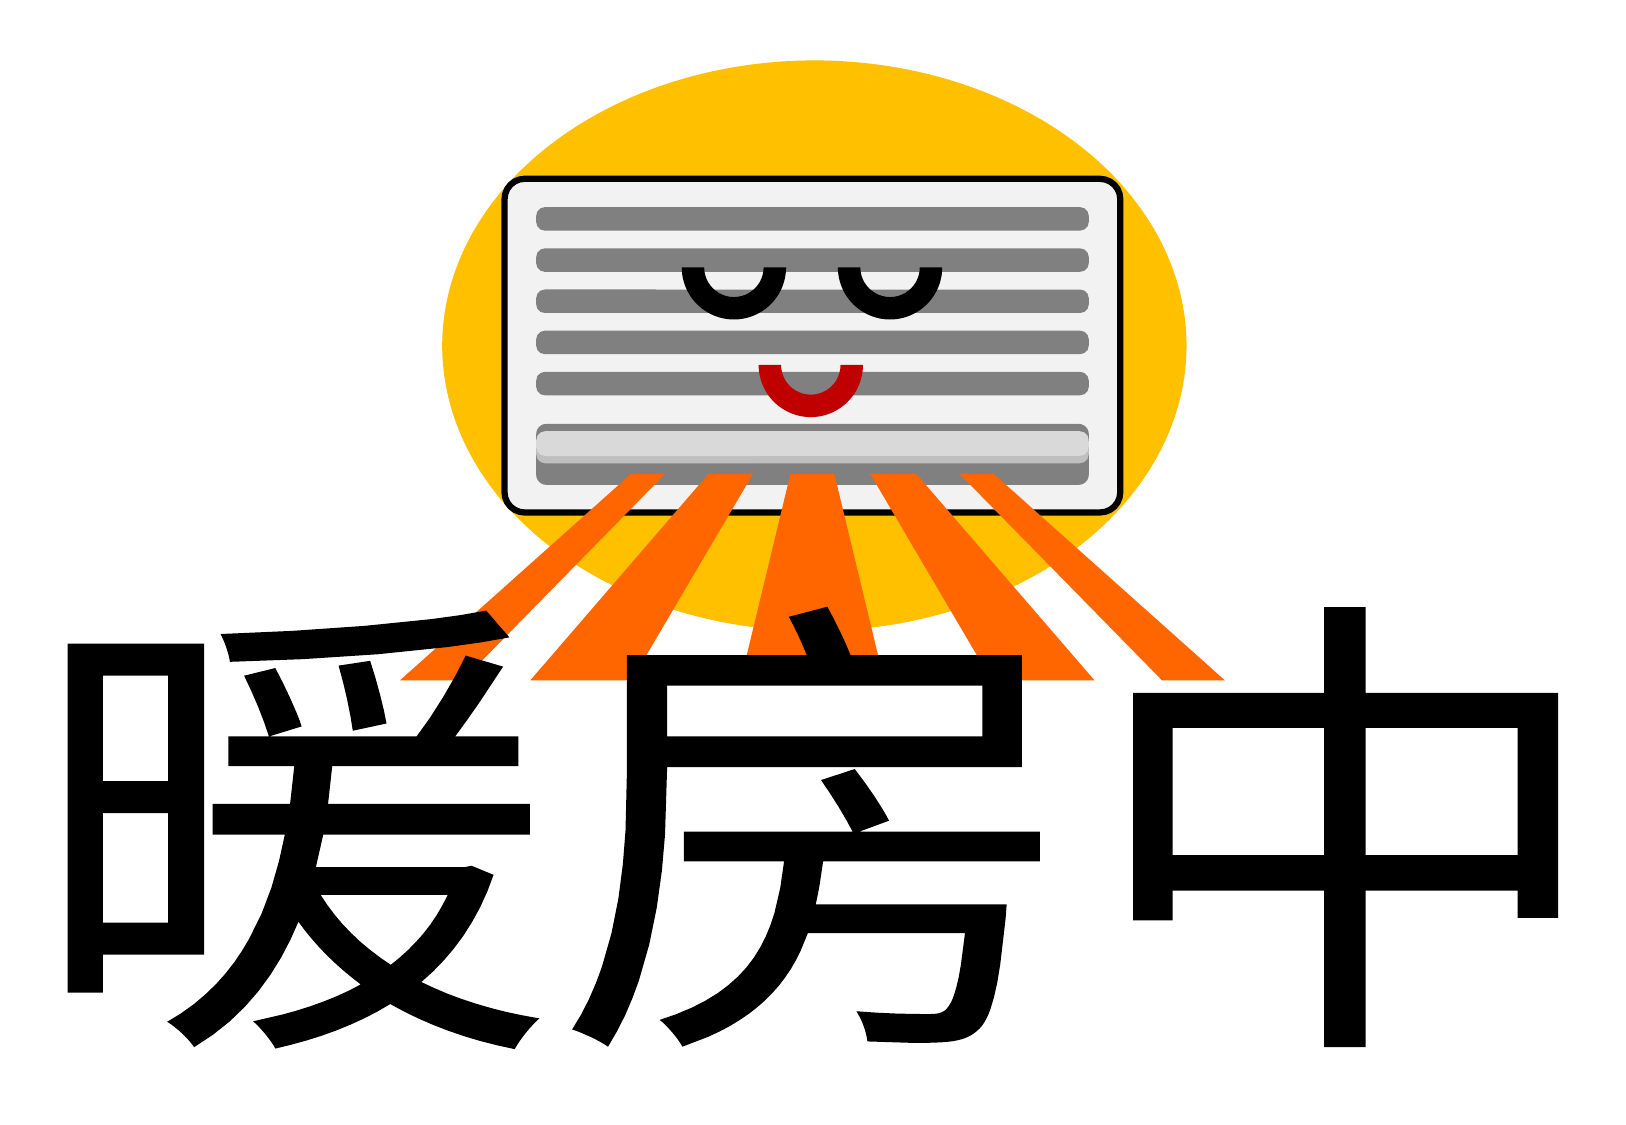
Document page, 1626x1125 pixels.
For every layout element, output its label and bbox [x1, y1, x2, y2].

text_box [399, 60, 1226, 681]
